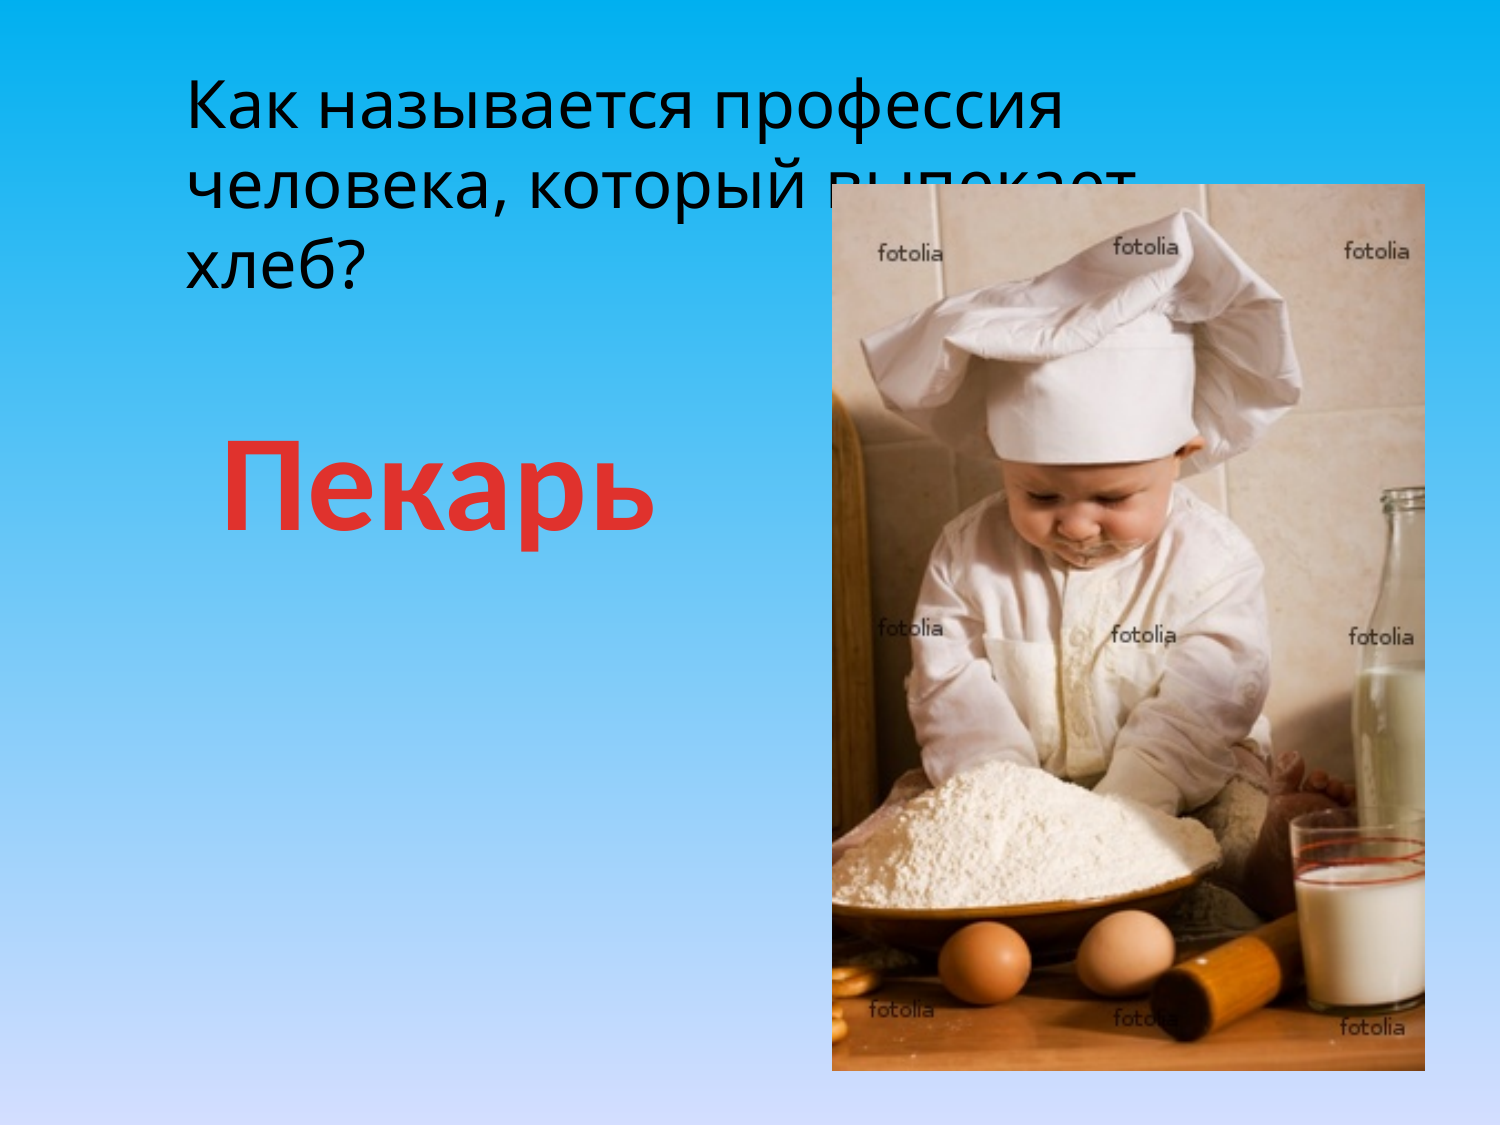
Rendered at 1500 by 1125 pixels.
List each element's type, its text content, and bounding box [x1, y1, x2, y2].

text_box Пекарь [205, 385, 673, 566]
picture [832, 184, 1425, 1072]
text_box Как называется профессия человека, который выпекает хлеб? [171, 54, 1294, 310]
